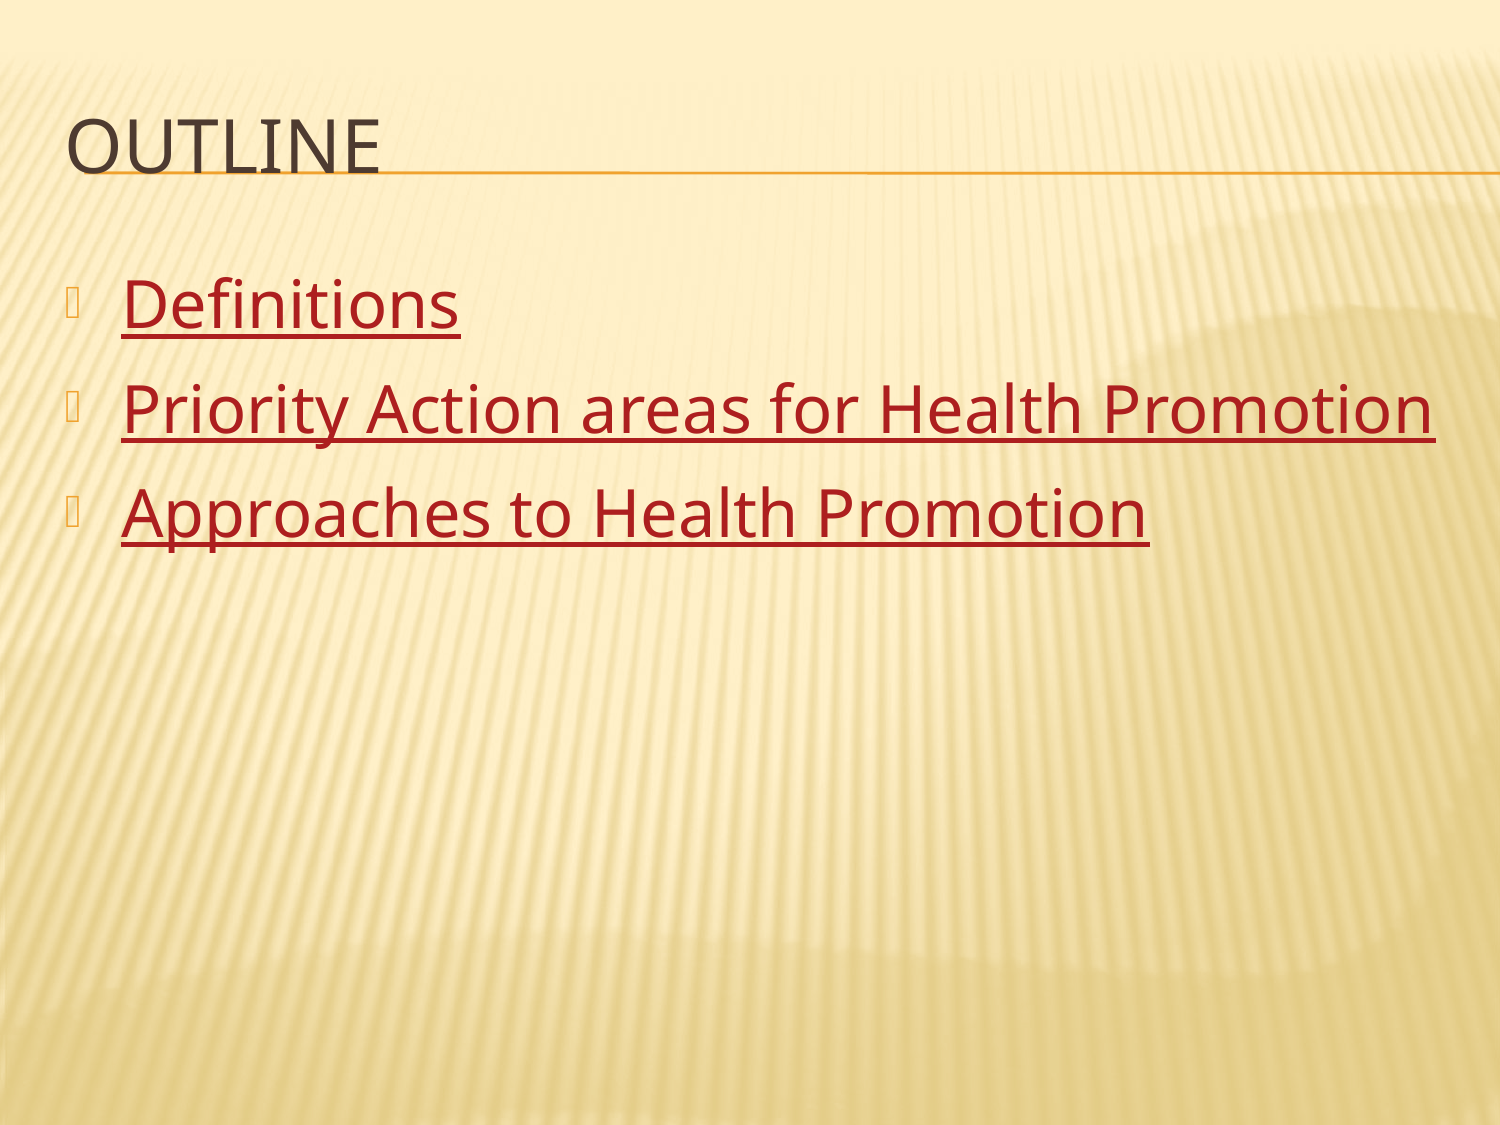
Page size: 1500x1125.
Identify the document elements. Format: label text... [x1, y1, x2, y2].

title Outline [50, 75, 1475, 213]
list Definitions Priority Action areas for Health Promotion Approaches to Health Promotion [50, 254, 1475, 998]
